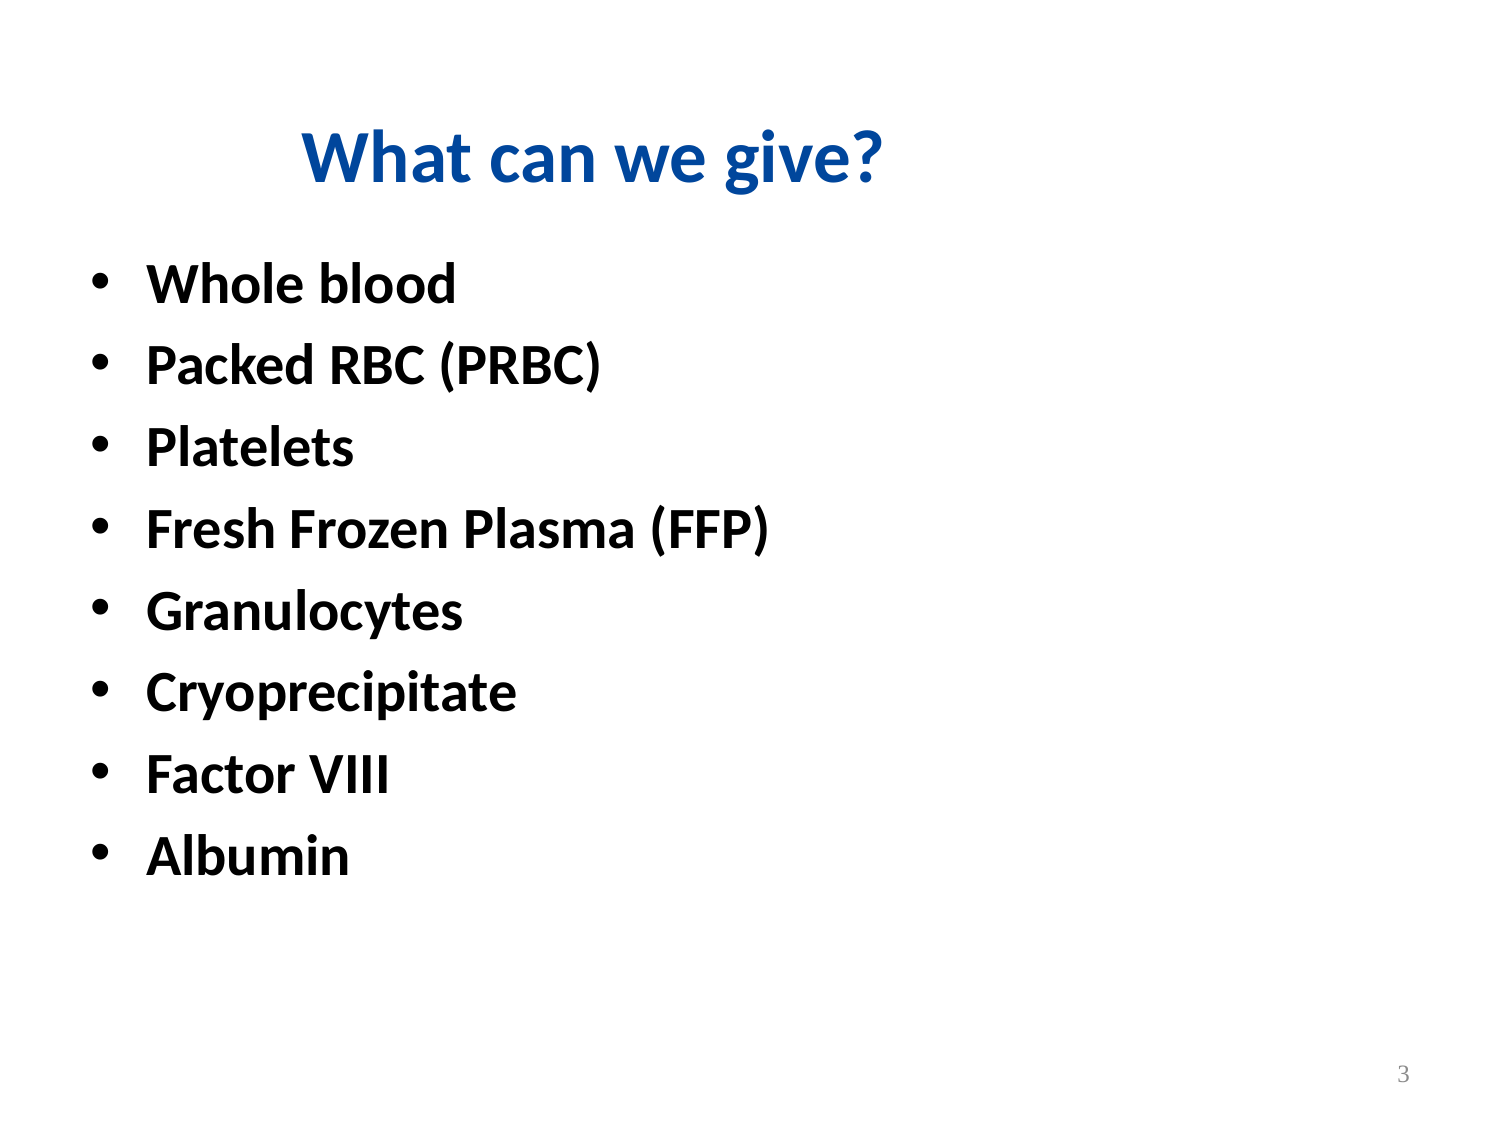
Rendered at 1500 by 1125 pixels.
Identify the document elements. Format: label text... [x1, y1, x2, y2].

list What can we give? [87, 99, 1100, 205]
list Whole blood Packed RBC (PRBC) Platelets Fresh Frozen Plasma (FFP) Granulocytes Cryoprecipitate Factor VIII Albumin [75, 237, 1350, 1050]
slide_number 3 [1074, 1042, 1425, 1103]
title [75, 45, 1425, 233]
